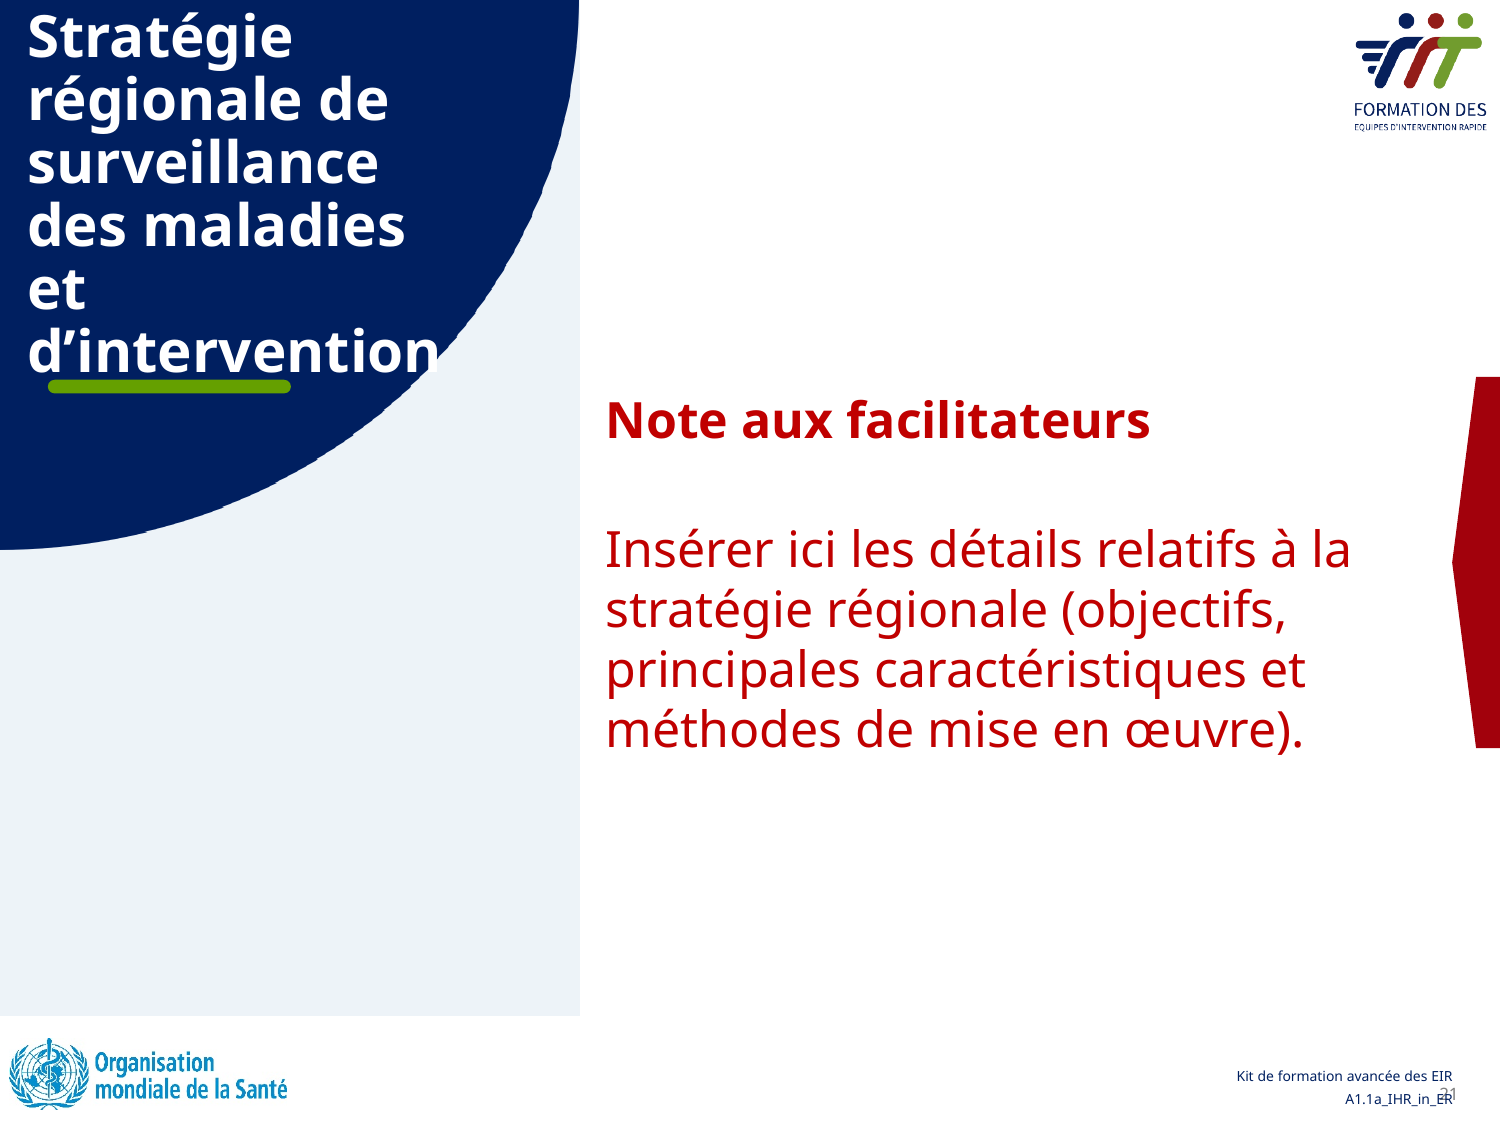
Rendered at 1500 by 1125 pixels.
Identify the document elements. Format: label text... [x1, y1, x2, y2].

picture [0, 0, 580, 1018]
picture [1354, 12, 1487, 132]
text_box [47, 379, 291, 394]
list Note aux facilitateurs Insérer ici les détails relatifs à la stratégie régionale (objectifs, principales caractéristiques et méthodes de mise en œuvre). [599, 388, 1453, 784]
picture [9, 1038, 287, 1110]
title Stratégie régionale de surveillance des maladies et d’intervention [12, 0, 473, 243]
picture [50, 1051, 56, 1060]
